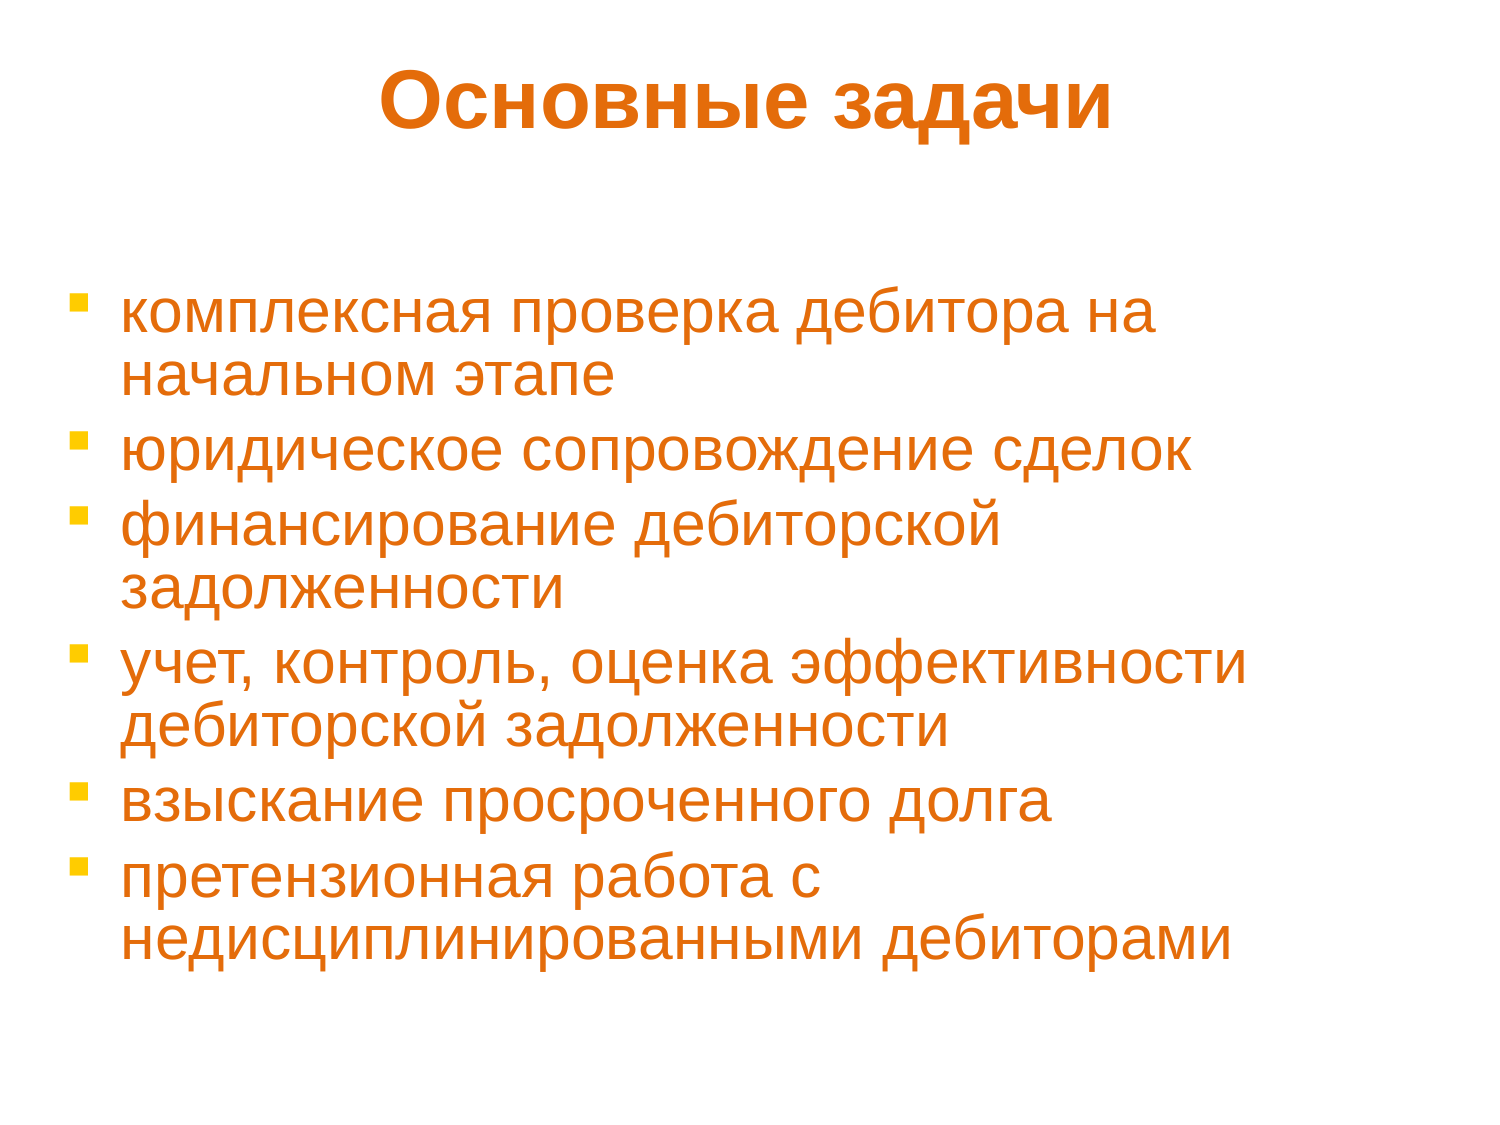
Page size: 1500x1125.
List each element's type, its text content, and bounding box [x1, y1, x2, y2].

list комплексная проверка дебитора на начальном этапе юридическое сопровождение сделок финансирование дебиторской задолженности учет, контроль, оценка эффективности дебиторской задолженности взыскание просроченного долга претензионная работа с недисциплинированными дебиторами [49, 274, 1451, 1001]
title Основные задачи [49, 37, 1446, 256]
